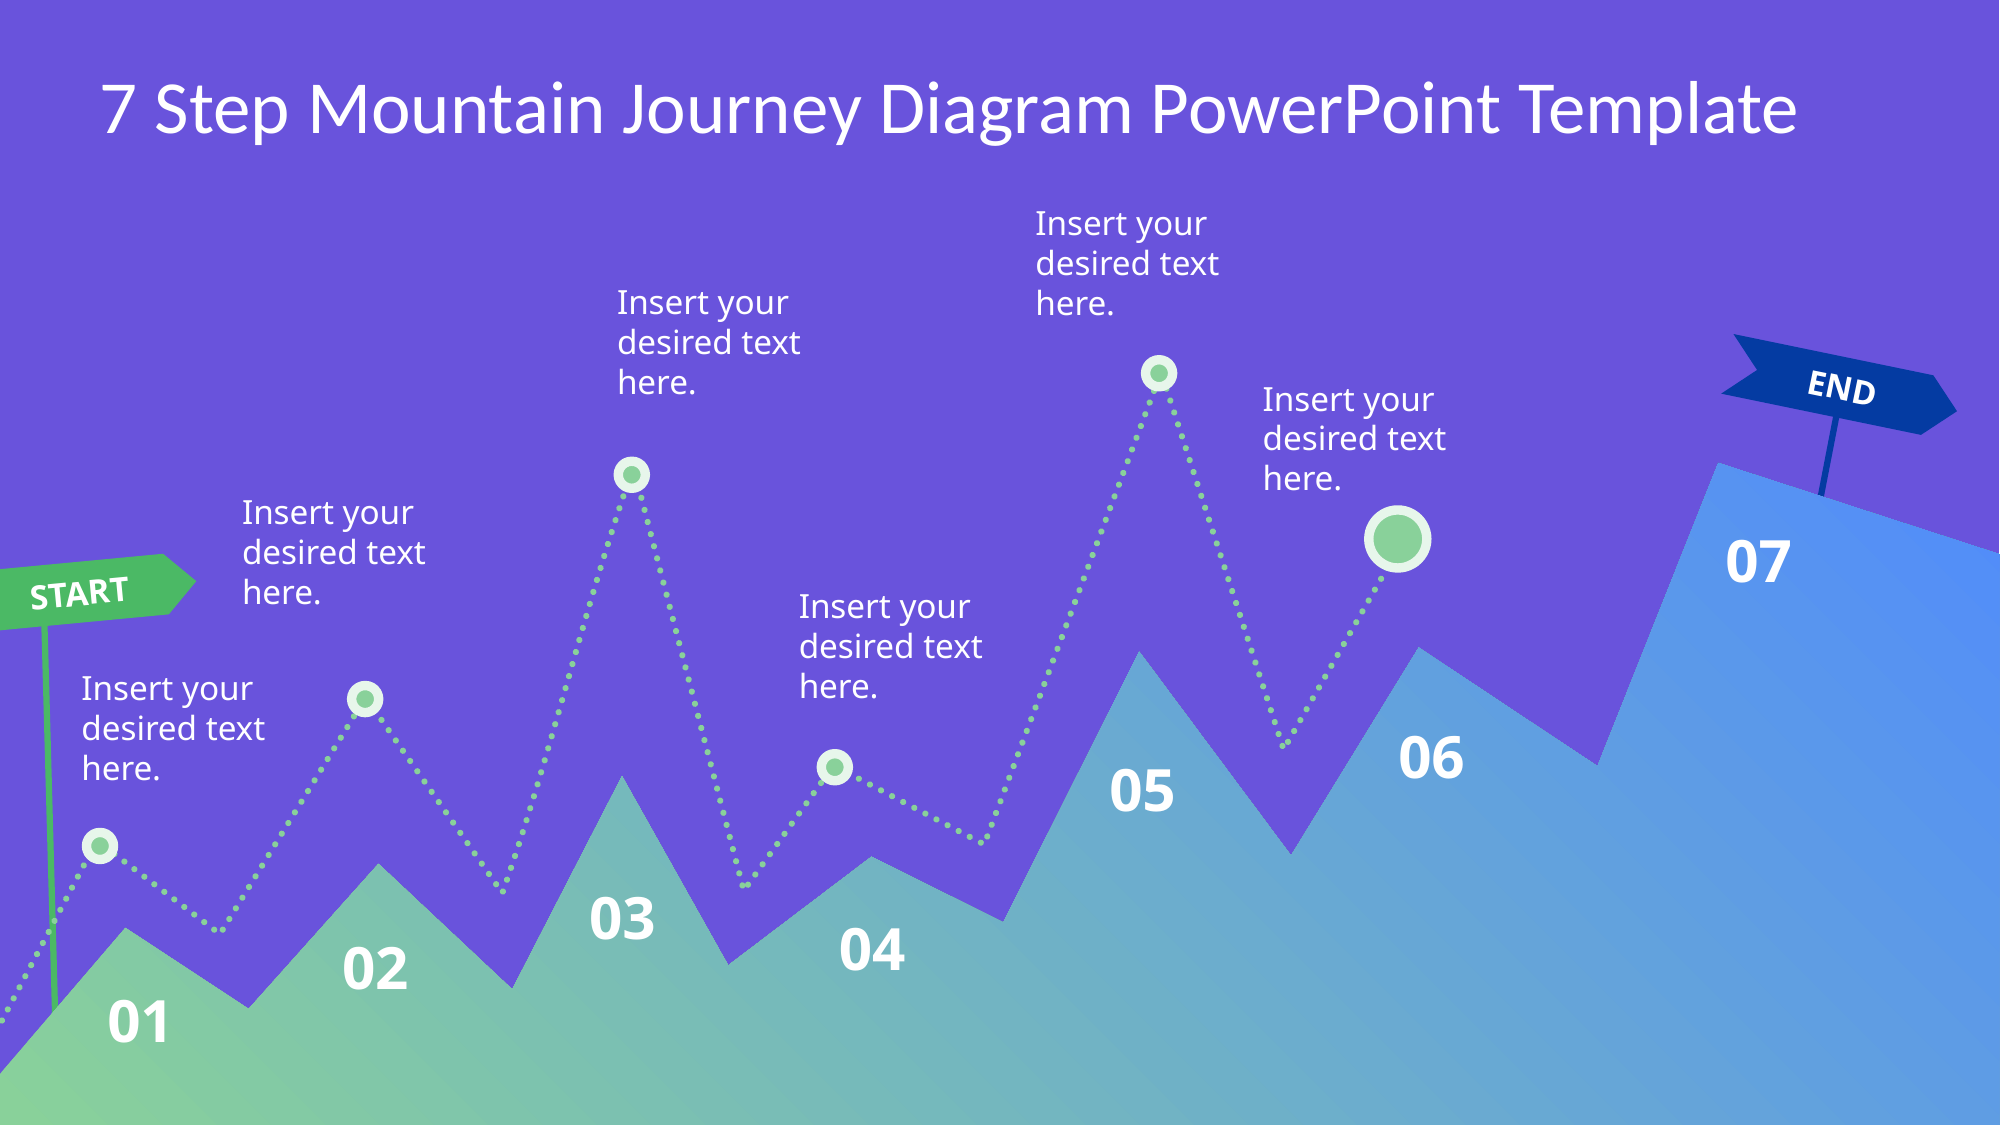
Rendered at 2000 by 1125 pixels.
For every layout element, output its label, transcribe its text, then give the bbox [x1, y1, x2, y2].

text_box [0, 553, 139, 1026]
text_box [0, 485, 2000, 1125]
text_box 04 [823, 904, 921, 990]
text_box Insert your desired text here. [242, 483, 516, 619]
text_box [1366, 507, 1429, 571]
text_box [1712, 355, 1948, 538]
text_box [349, 683, 381, 715]
text_box Insert your desired text here. [617, 274, 891, 409]
text_box Insert your desired text here. [144, 659, 336, 795]
text_box 03 [574, 873, 671, 959]
text_box [819, 751, 851, 783]
text_box Insert your desired text here. [798, 577, 1000, 713]
text_box 02 [327, 924, 424, 1009]
text_box [1143, 357, 1175, 389]
text_box Insert your desired text here. [1262, 370, 1536, 505]
text_box 01 [92, 976, 189, 1062]
text_box 05 [1094, 745, 1191, 831]
title 7 Step Mountain Journey Diagram PowerPoint Template [99, 45, 1900, 162]
text_box 07 [1710, 545, 1807, 602]
text_box [144, 388, 1387, 966]
text_box Insert your desired text here. [1035, 194, 1309, 330]
text_box 06 [1383, 712, 1480, 798]
text_box [616, 459, 648, 491]
